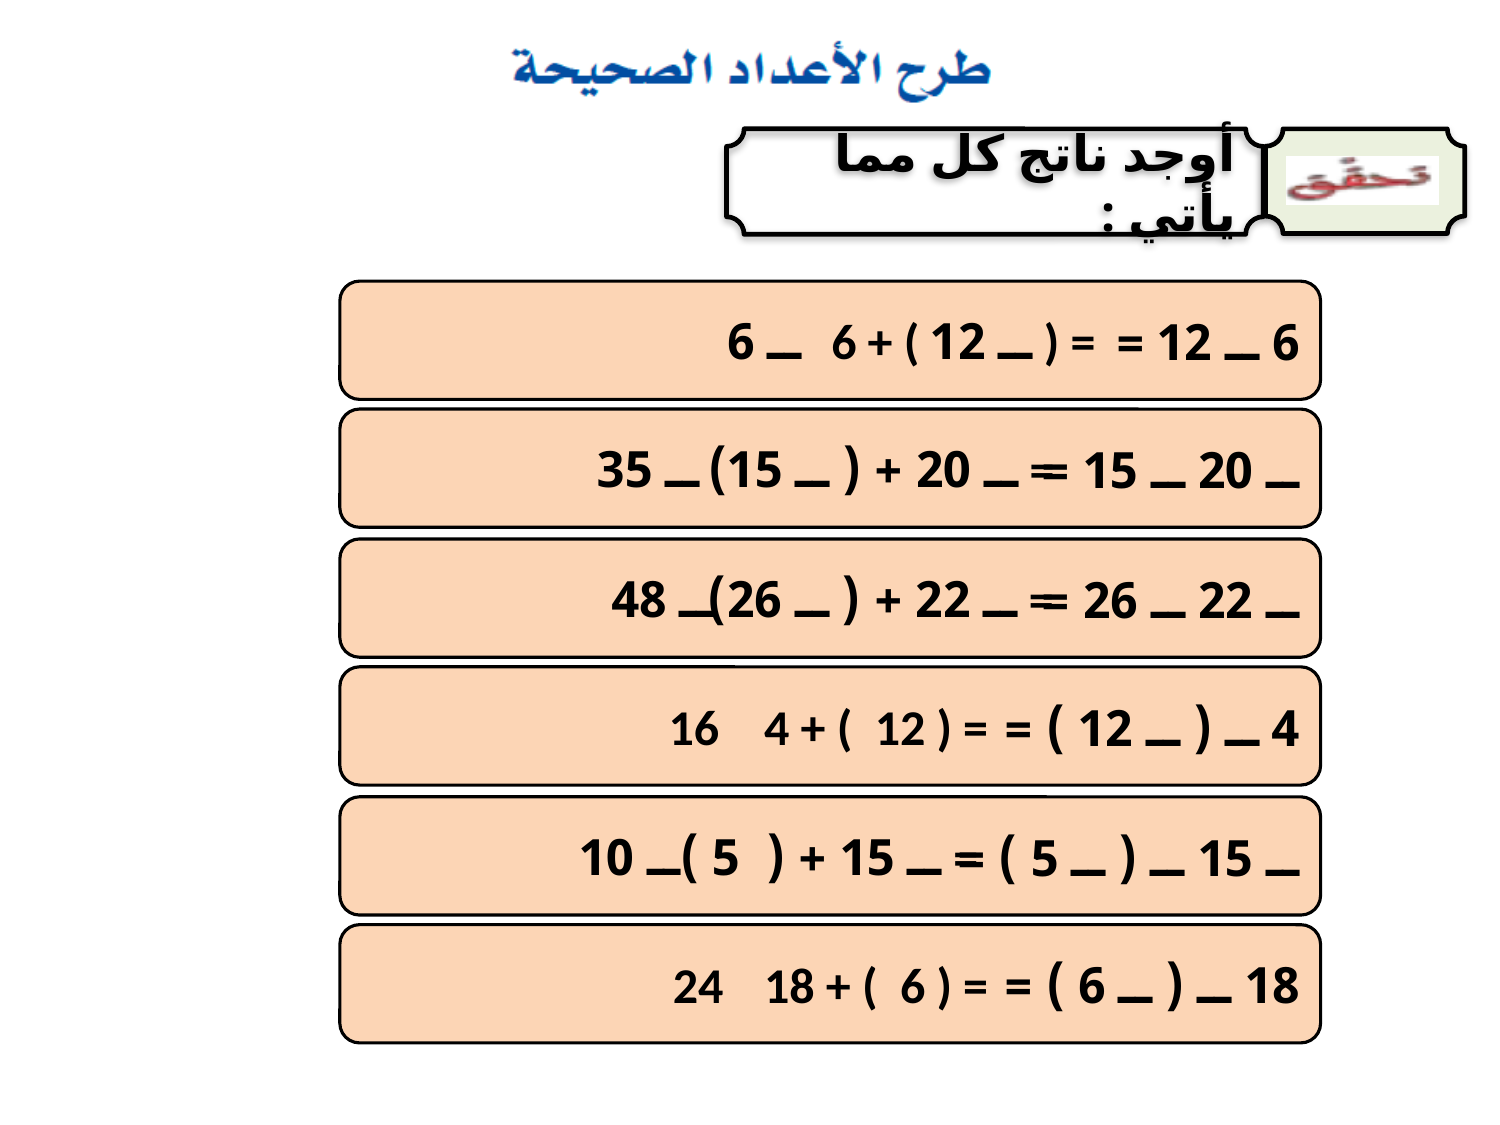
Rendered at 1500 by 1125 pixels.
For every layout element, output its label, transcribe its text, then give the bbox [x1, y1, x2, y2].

text_box ــ 22 ــ 26 = [339, 538, 1321, 658]
text_box ــ 35 [581, 432, 717, 503]
text_box 6 + ( ــ 12 ) = [823, 304, 1114, 376]
text_box ــ 20 + ( ــ 15) = [731, 432, 1032, 503]
text_box 18 ــ ( ــ 6 ) = [339, 924, 1321, 1043]
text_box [726, 128, 1466, 235]
text_box 4 + ( 12 ) = [754, 690, 1027, 761]
text_box 16 [626, 690, 762, 761]
text_box ــ 10 [562, 820, 698, 891]
text_box 18 + ( 6 ) = [758, 948, 1027, 1019]
text_box 6 ــ 12 = [339, 281, 1321, 400]
picture [506, 34, 994, 106]
text_box ــ 20 ــ 15 = [339, 409, 1321, 528]
text_box 4 ــ ( ــ 12 ) = [339, 666, 1321, 786]
text_box ــ 6 [696, 304, 833, 376]
text_box ــ 15 ــ ( ــ 5 ) = [339, 796, 1321, 916]
text_box 24 [630, 948, 766, 1019]
text_box ــ 15 + ( 5 ) = [690, 820, 980, 891]
text_box ــ 22 + ( ــ 26) = [731, 562, 1031, 633]
text_box ــ 48 [595, 562, 731, 633]
